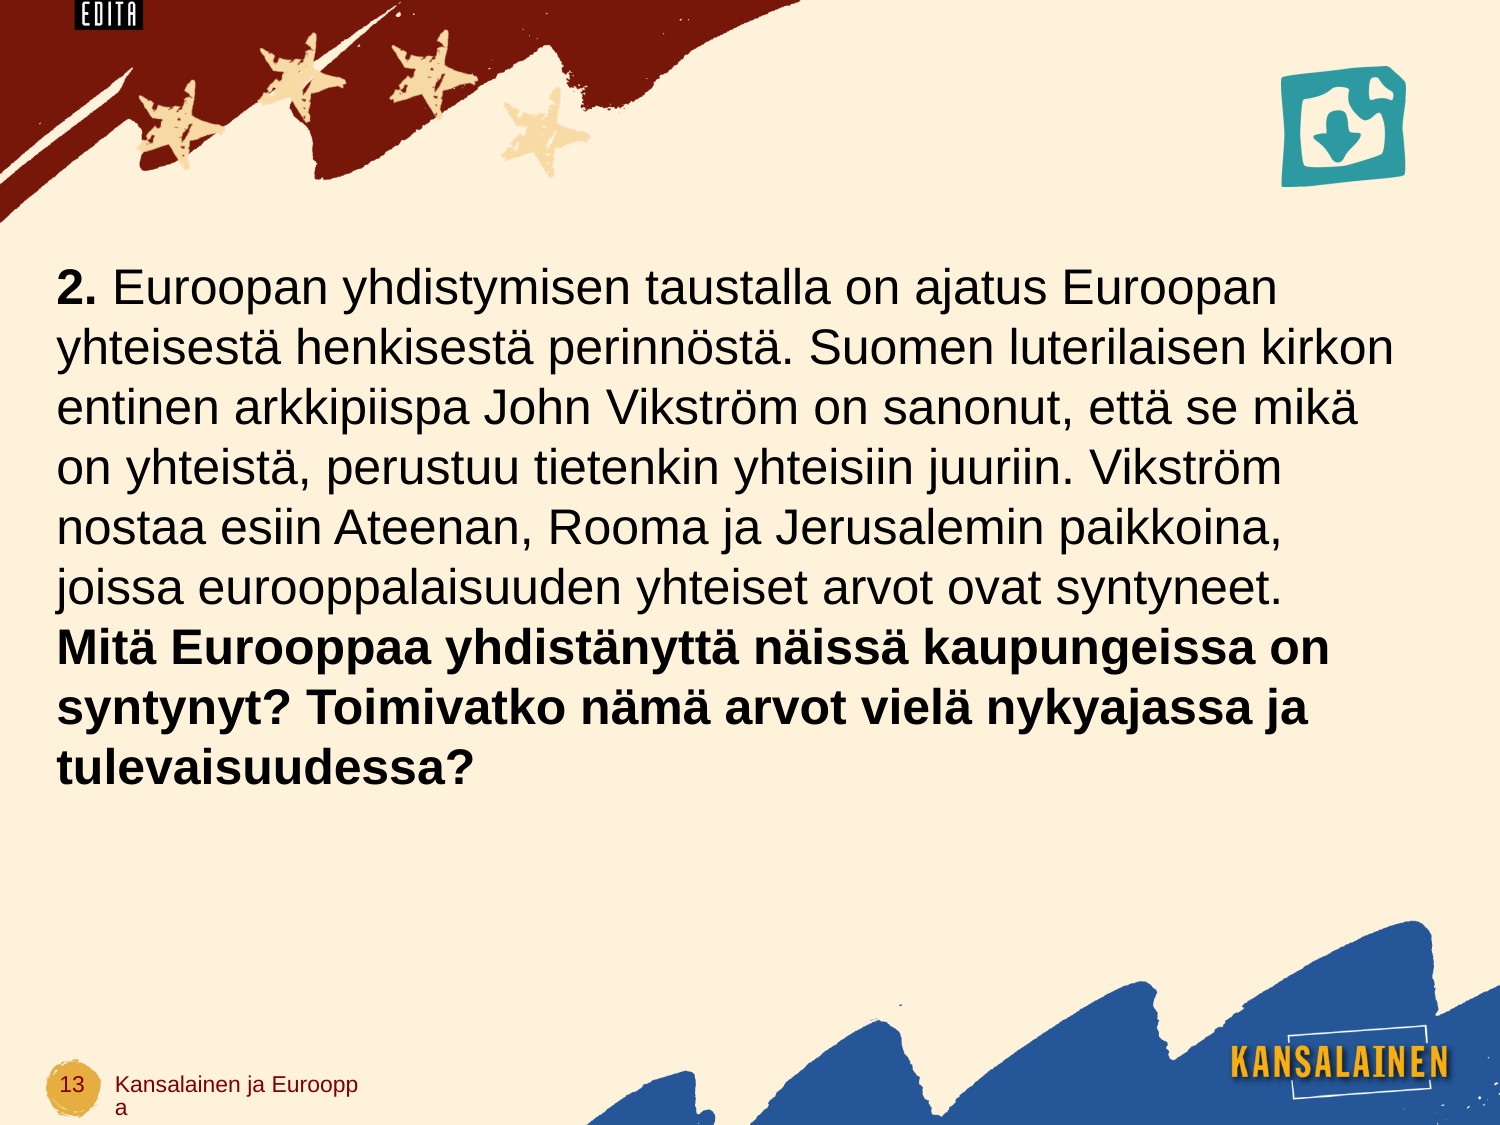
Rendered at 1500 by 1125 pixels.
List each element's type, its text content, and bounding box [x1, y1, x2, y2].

picture [0, 0, 1500, 1125]
footer Kansalainen ja Eurooppa [99, 1062, 376, 1125]
text_box 2. Euroopan yhdistymisen taustalla on ajatus Euroopan yhteisestä henkisestä perinnöstä. Suomen luterilaisen kirkon entinen arkkipiispa John Vikström on sanonut, että se mikä on yhteistä, perustuu tietenkin yhteisiin juuriin. Vikström nostaa esiin Ateenan, Rooma ja Jerusalemin paikkoina, joissa eurooppalaisuuden yhteiset arvot ovat syntyneet. Mitä Eurooppaa yhdistänyttä näissä kaupungeissa on syntynyt? Toimivatko nämä arvot vielä nykyajassa ja tulevaisuudessa? [41, 207, 1436, 848]
slide_number 13 [37, 1062, 99, 1125]
